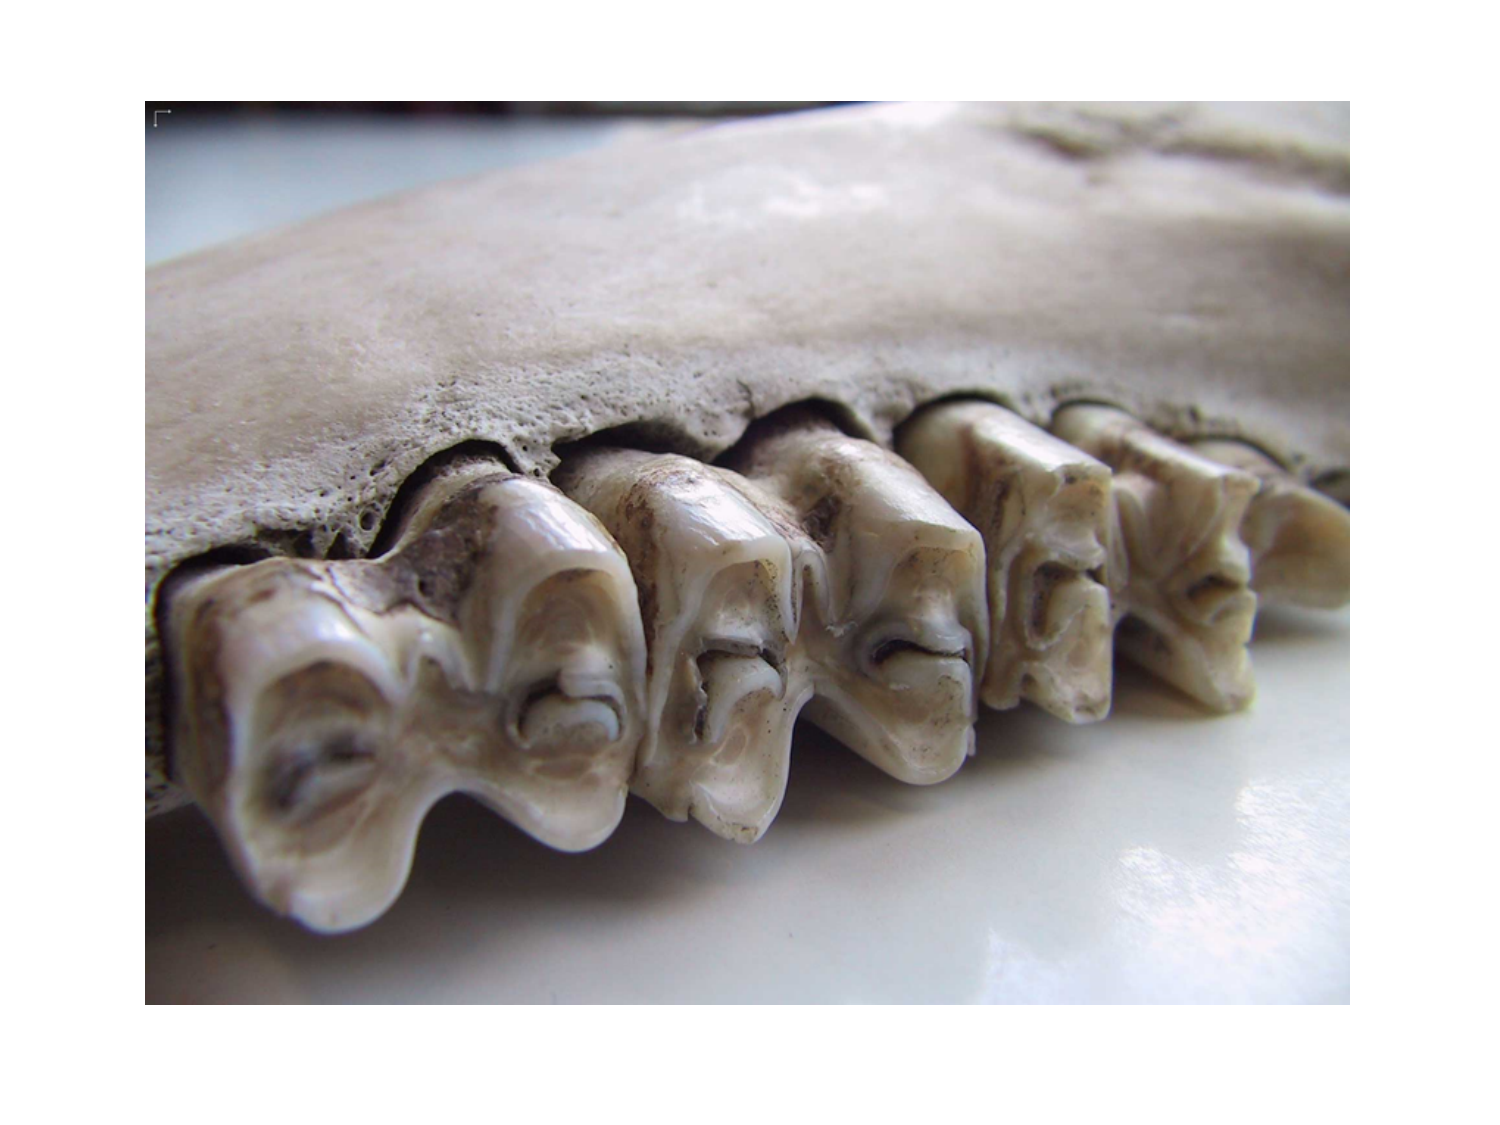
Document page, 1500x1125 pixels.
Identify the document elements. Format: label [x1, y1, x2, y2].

picture [145, 101, 1351, 1005]
